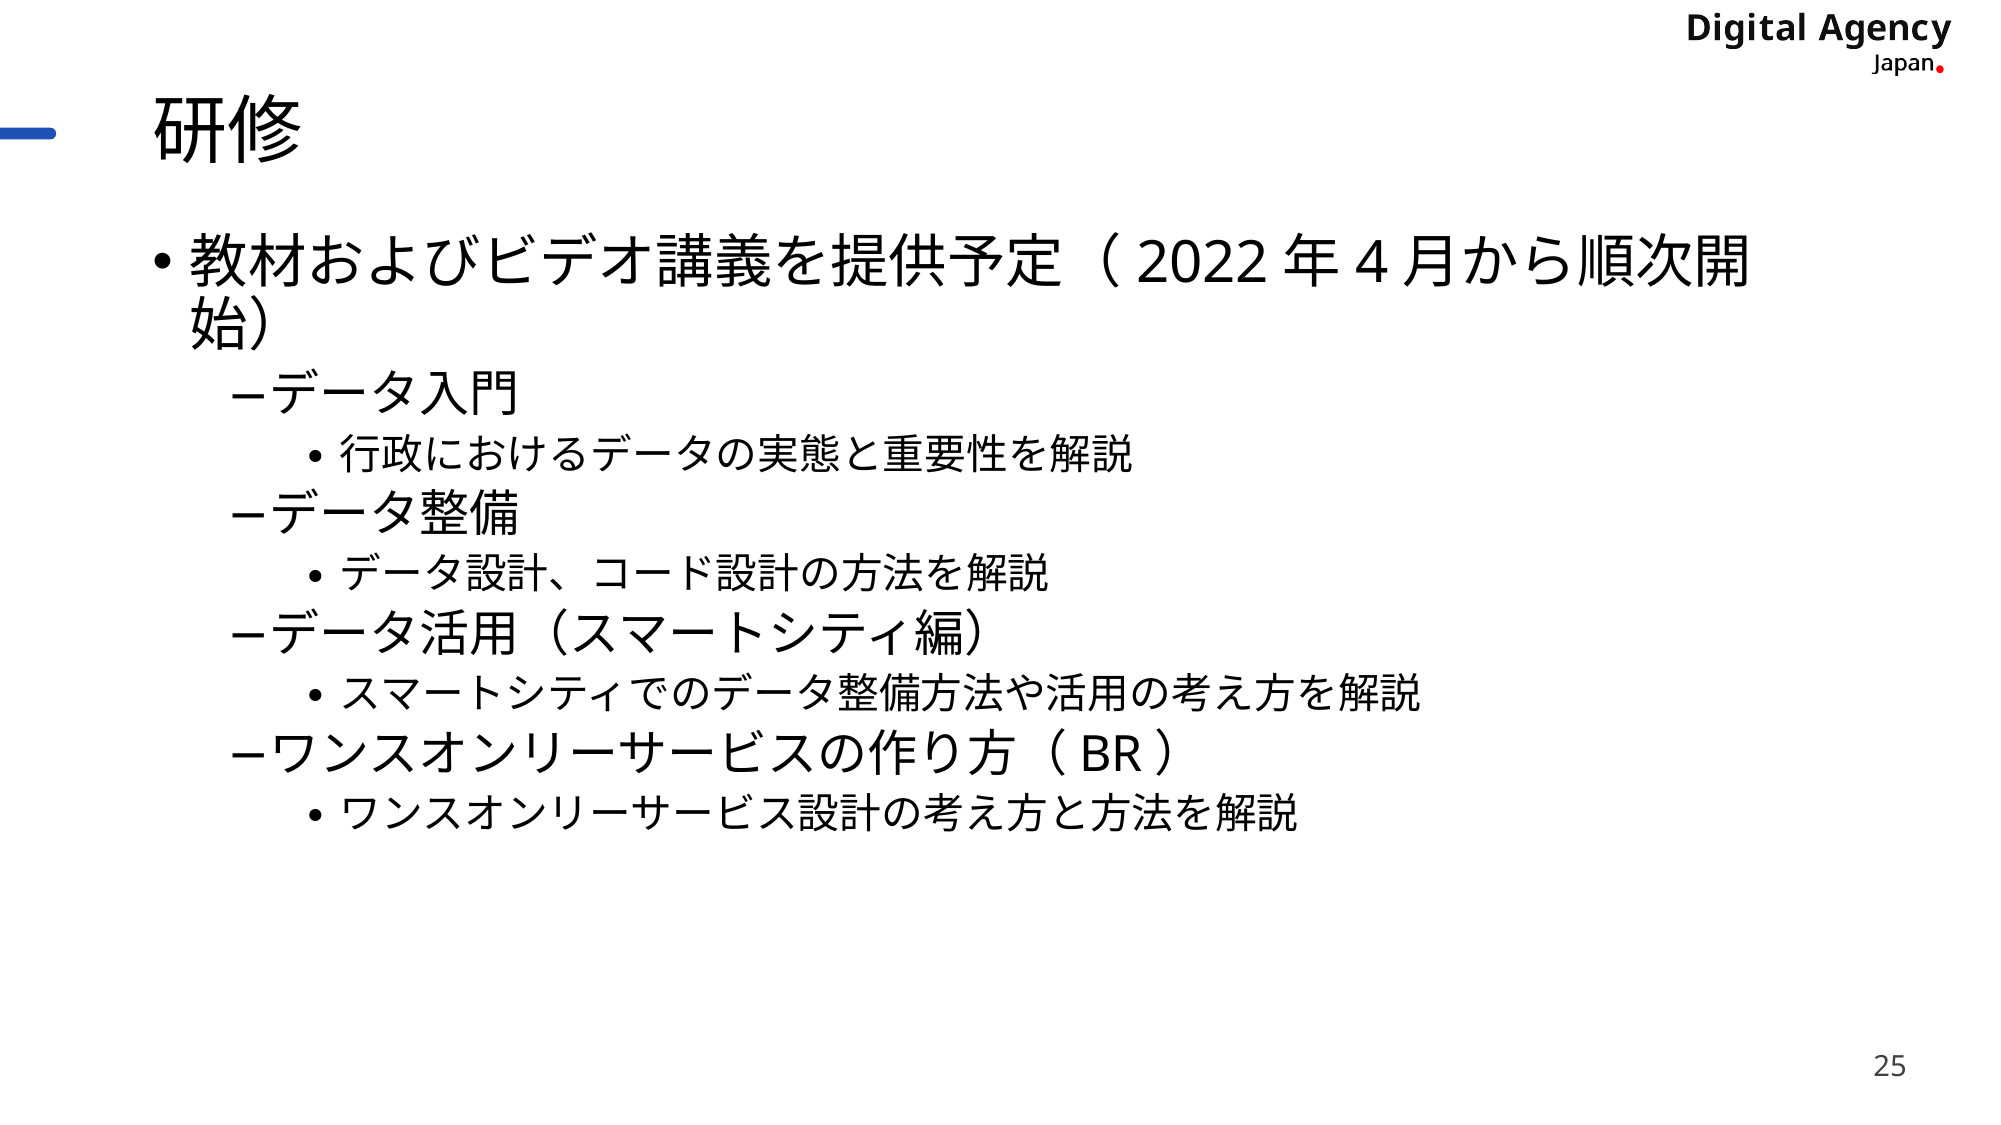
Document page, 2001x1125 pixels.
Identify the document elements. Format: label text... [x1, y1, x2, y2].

title 研修 [137, 85, 1863, 183]
picture [1671, 0, 1969, 89]
slide_number 25 [1471, 1036, 1922, 1097]
list 教材およびビデオ講義を提供予定（2022年4月から順次開始） データ入門 行政におけるデータの実態と重要性を解説 データ整備 データ設計、コード設計の方法を解説 データ活用（スマートシティ編） スマートシティでのデータ整備方法や活用の考え方を解説 ワンスオンリーサービスの作り方（BR） ワンスオンリーサービス設計の考え方と方法を解説 [137, 224, 1863, 1015]
